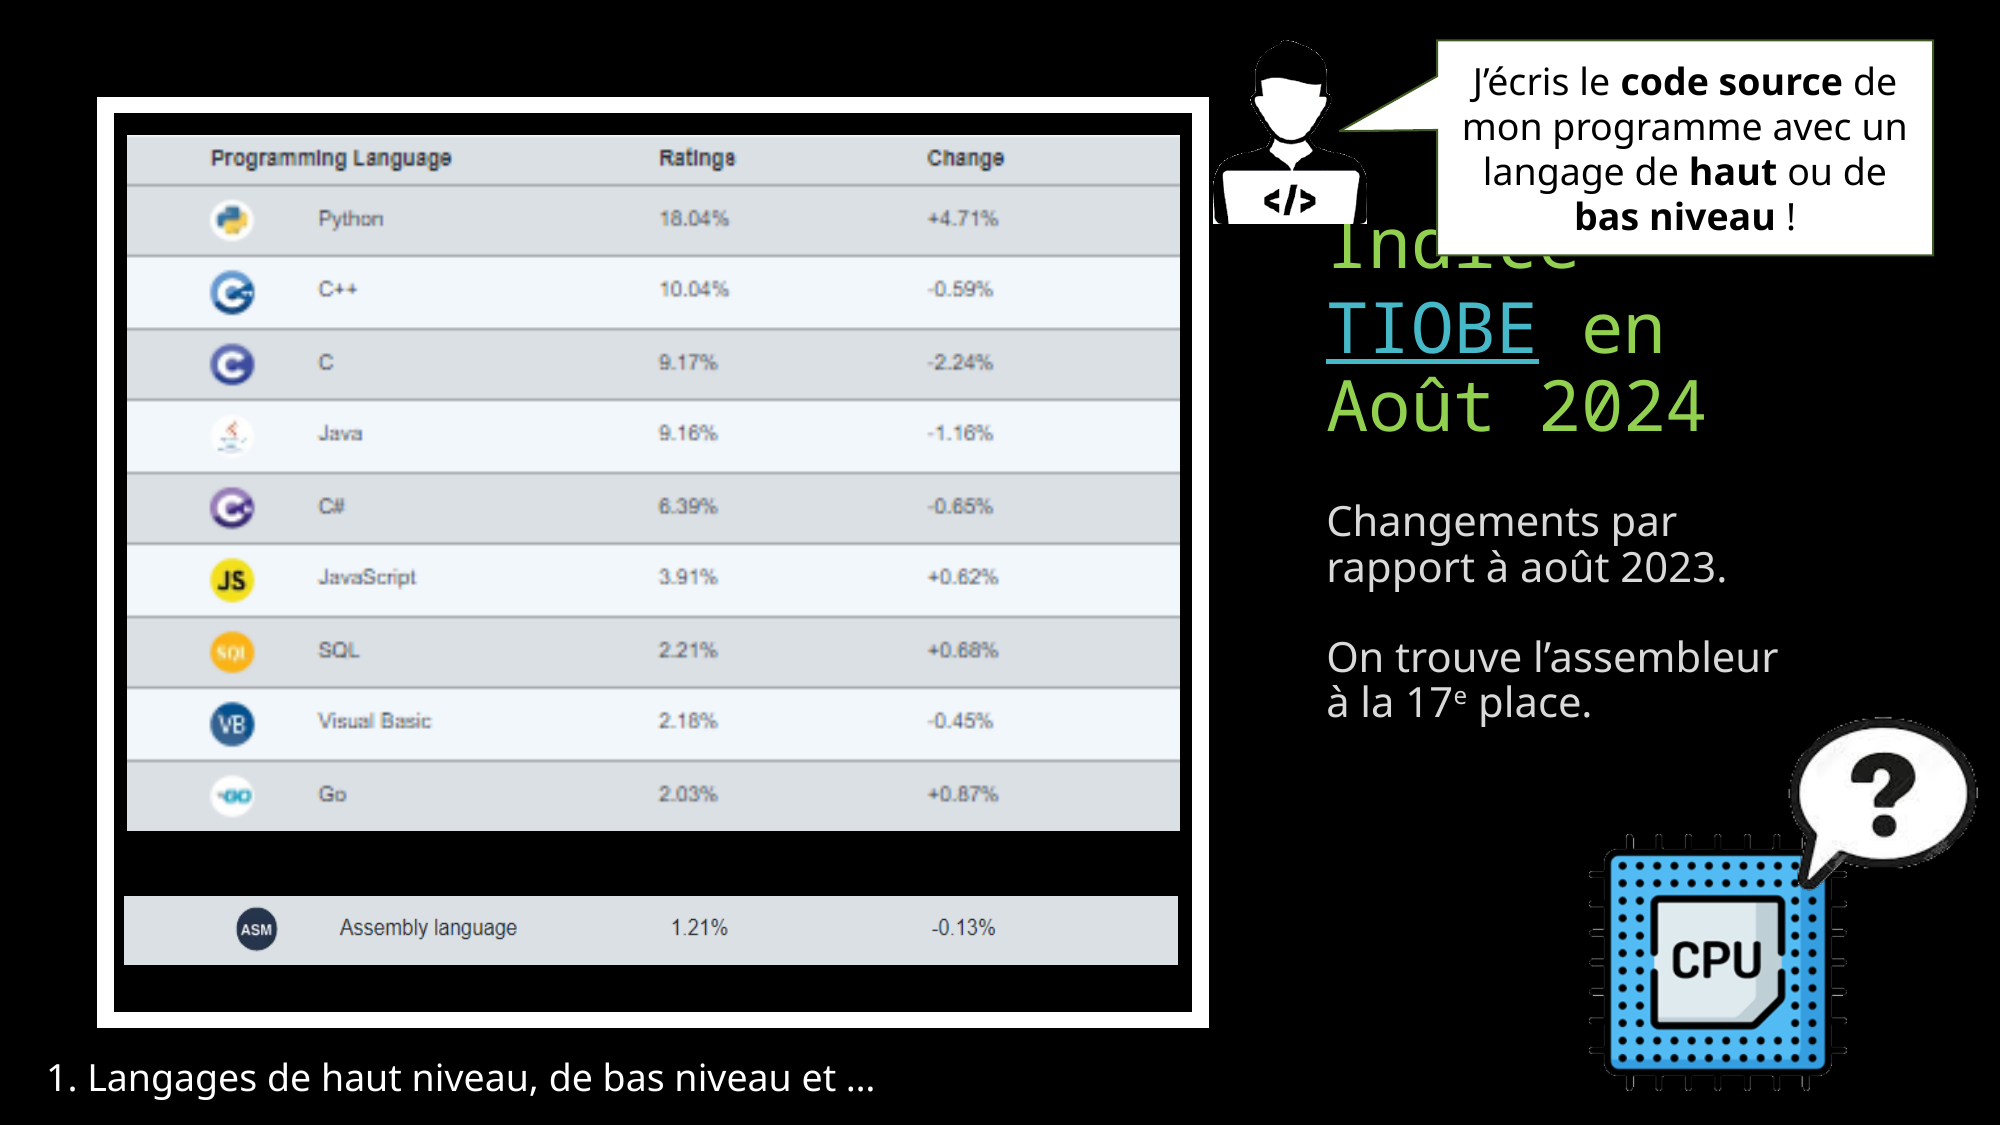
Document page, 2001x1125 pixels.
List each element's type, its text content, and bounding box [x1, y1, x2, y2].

list Changements par rapport à août 2023. On trouve l’assembleur à la 17e place. [1311, 453, 1825, 752]
picture [124, 896, 1178, 965]
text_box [1589, 628, 2000, 1091]
title Indice TIOBE en Août 2024 [1311, 265, 1825, 453]
text_box 1. Langages de haut niveau, de bas niveau et … [31, 1046, 1154, 1107]
text_box J’écris le code source de mon programme avec un langage de haut ou de bas niveau ! [1367, 39, 1935, 257]
picture [127, 135, 1180, 831]
picture [1213, 40, 1367, 225]
